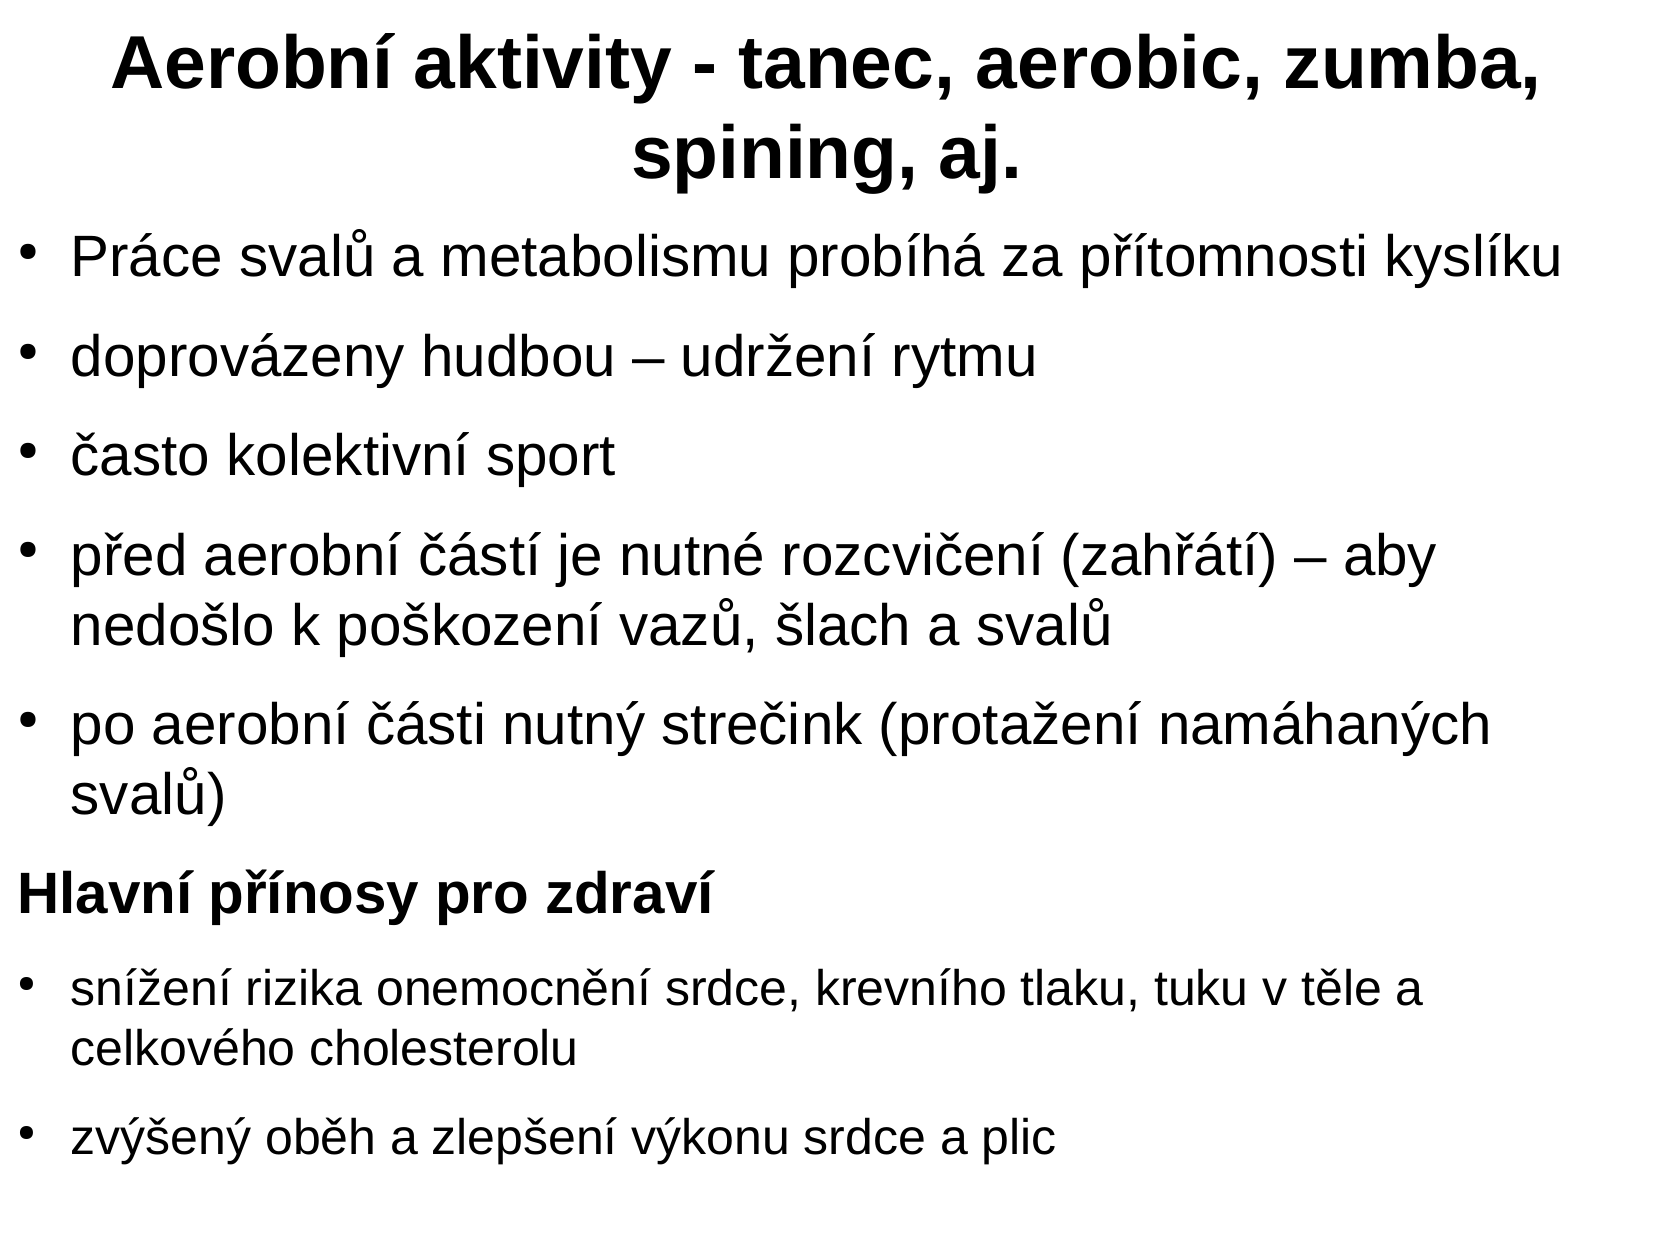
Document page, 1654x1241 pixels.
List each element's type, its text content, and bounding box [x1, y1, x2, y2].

title Aerobní aktivity - tanec, aerobic, zumba, spining, aj. [82, 0, 1571, 207]
list Práce svalů a metabolismu probíhá za přítomnosti kyslíku doprovázeny hudbou – udržení rytmu často kolektivní sport před aerobní částí je nutné rozcvičení (zahřátí) – aby nedošlo k poškození vazů, šlach a svalů po aerobní části nutný strečink (protažení namáhaných svalů) Hlavní přínosy pro zdraví snížení rizika onemocnění srdce, krevního tlaku, tuku v těle a celkového cholesterolu zvýšený oběh a zlepšení výkonu srdce a plic [0, 218, 1654, 1176]
